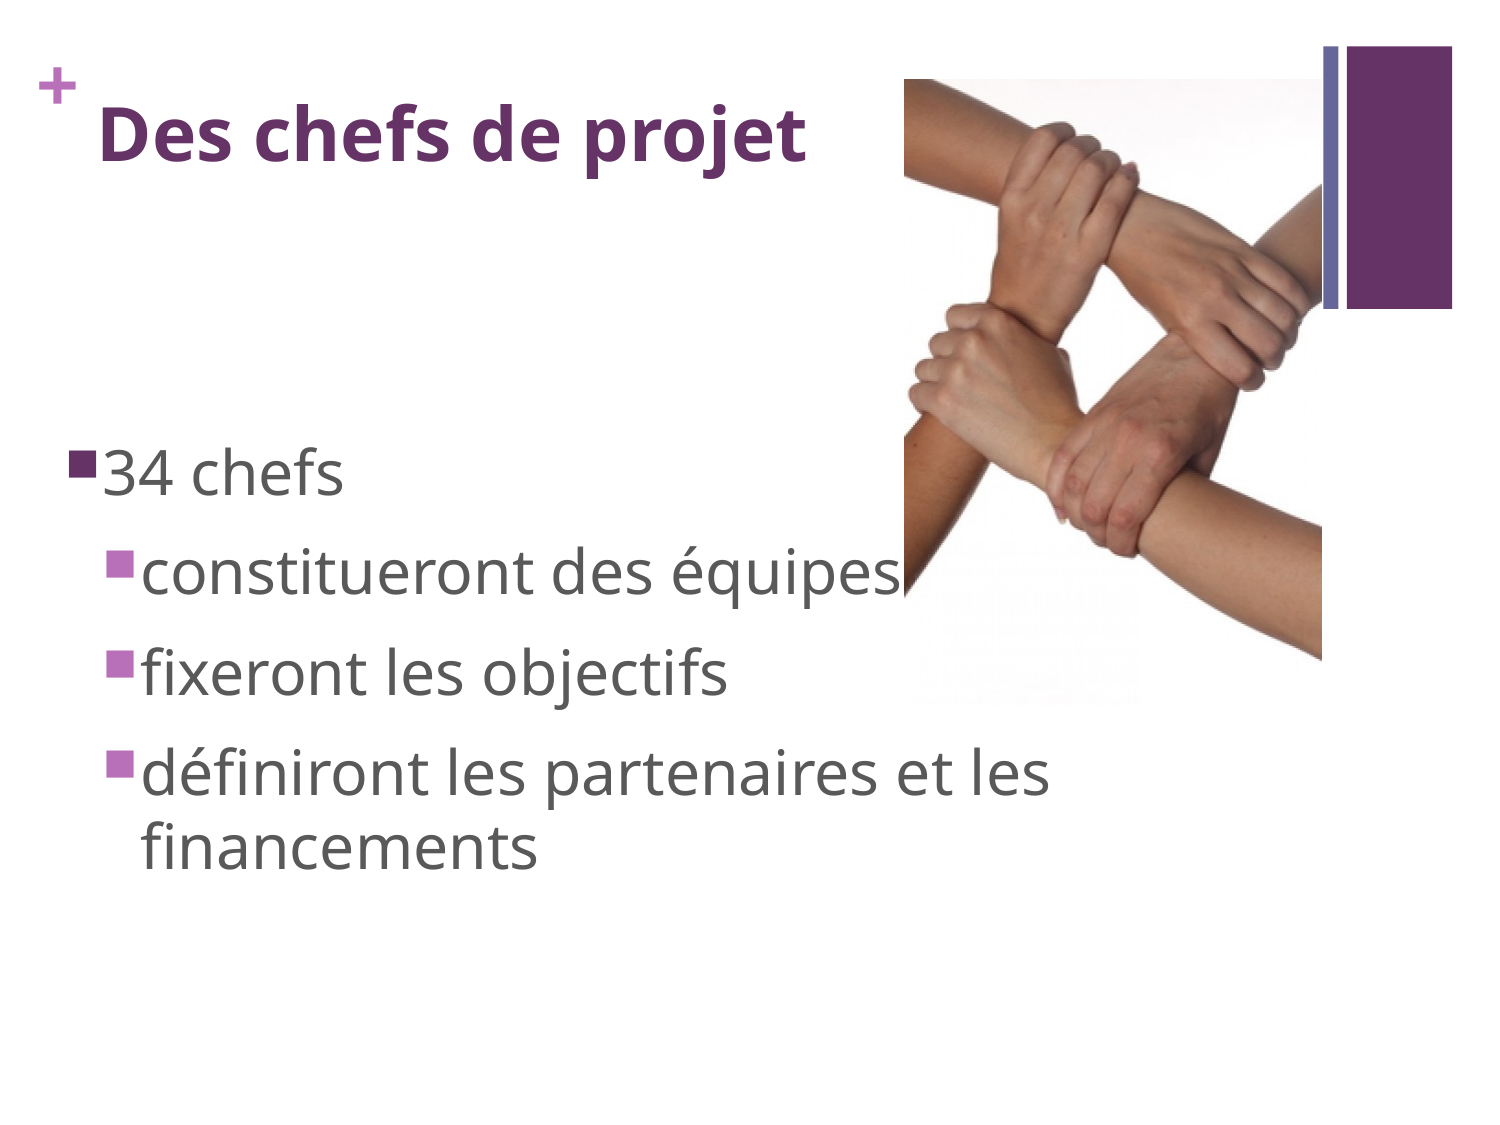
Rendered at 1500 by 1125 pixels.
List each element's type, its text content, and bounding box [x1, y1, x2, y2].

picture [904, 78, 1322, 705]
title Des chefs de projet [81, 79, 901, 263]
list 34 chefs constitueront des équipes fixeront les objectifs définiront les partenaires et les financements [50, 425, 1322, 1063]
